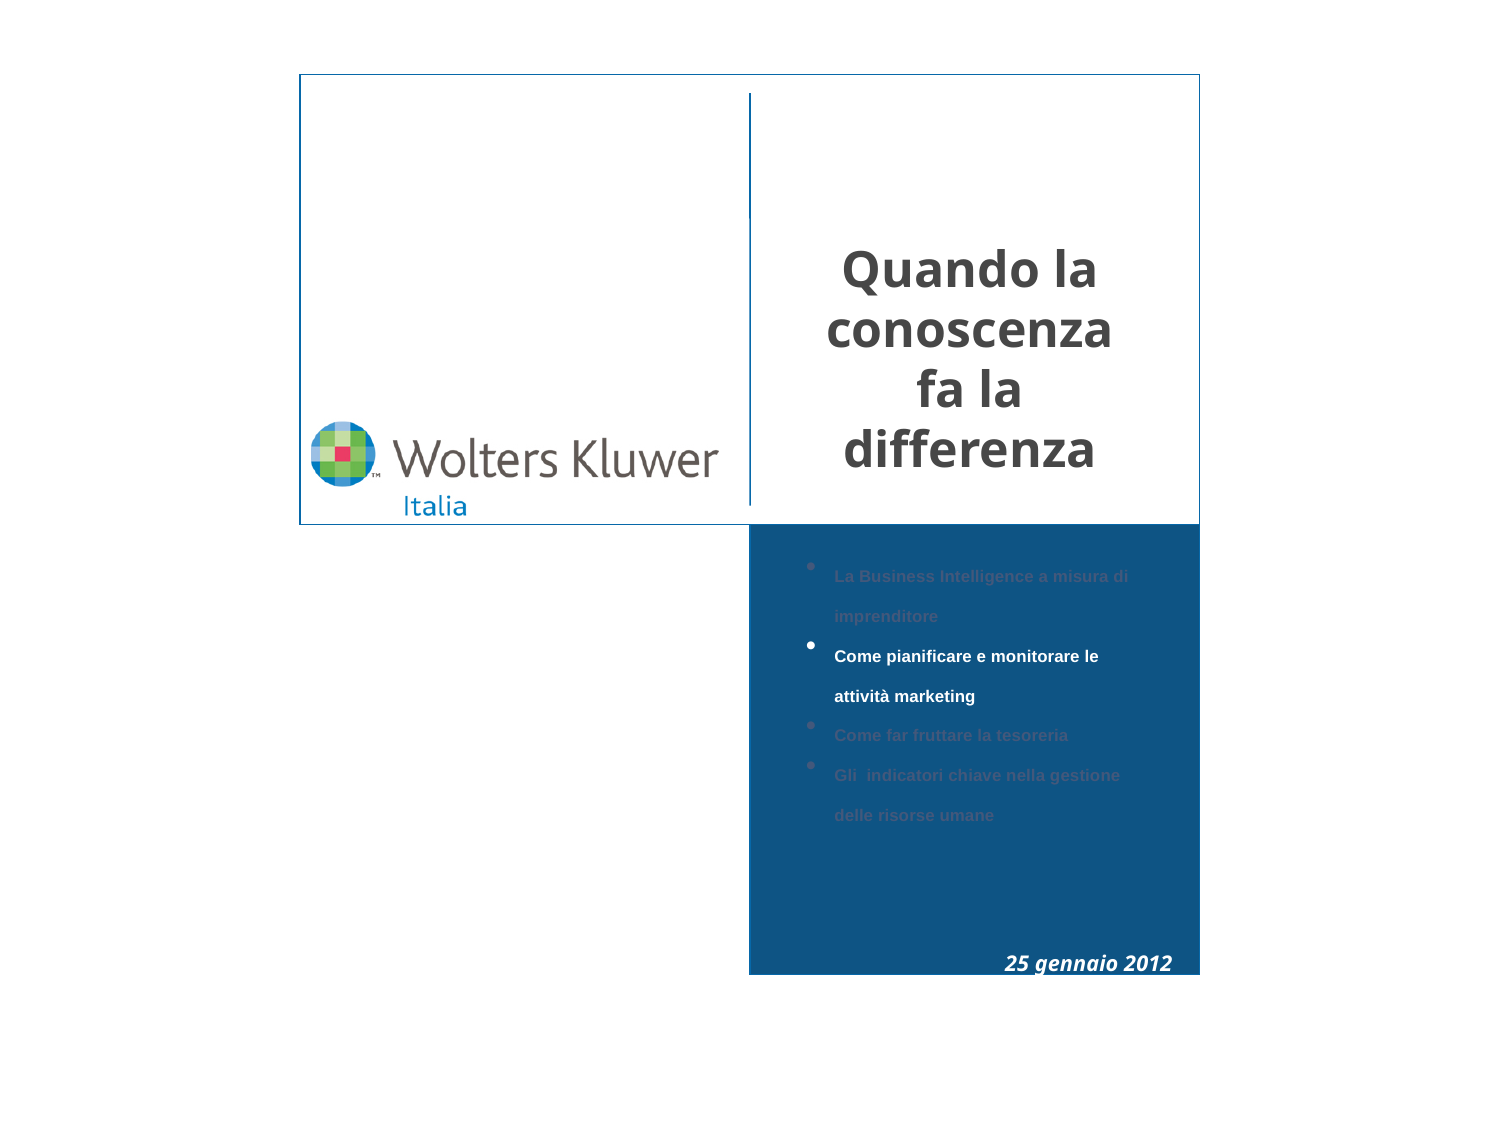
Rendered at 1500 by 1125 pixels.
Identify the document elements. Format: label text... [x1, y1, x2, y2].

picture [304, 417, 724, 521]
text_box 25 gennaio 2012 [832, 916, 1188, 983]
text_box La Business Intelligence a misura di imprenditore Come pianificare e monitorare le attività marketing Come far fruttare la tesoreria Gli indicatori chiave nella gestione delle risorse umane [791, 539, 1167, 832]
title Quando la conoscenza fa la differenza [784, 227, 1156, 486]
